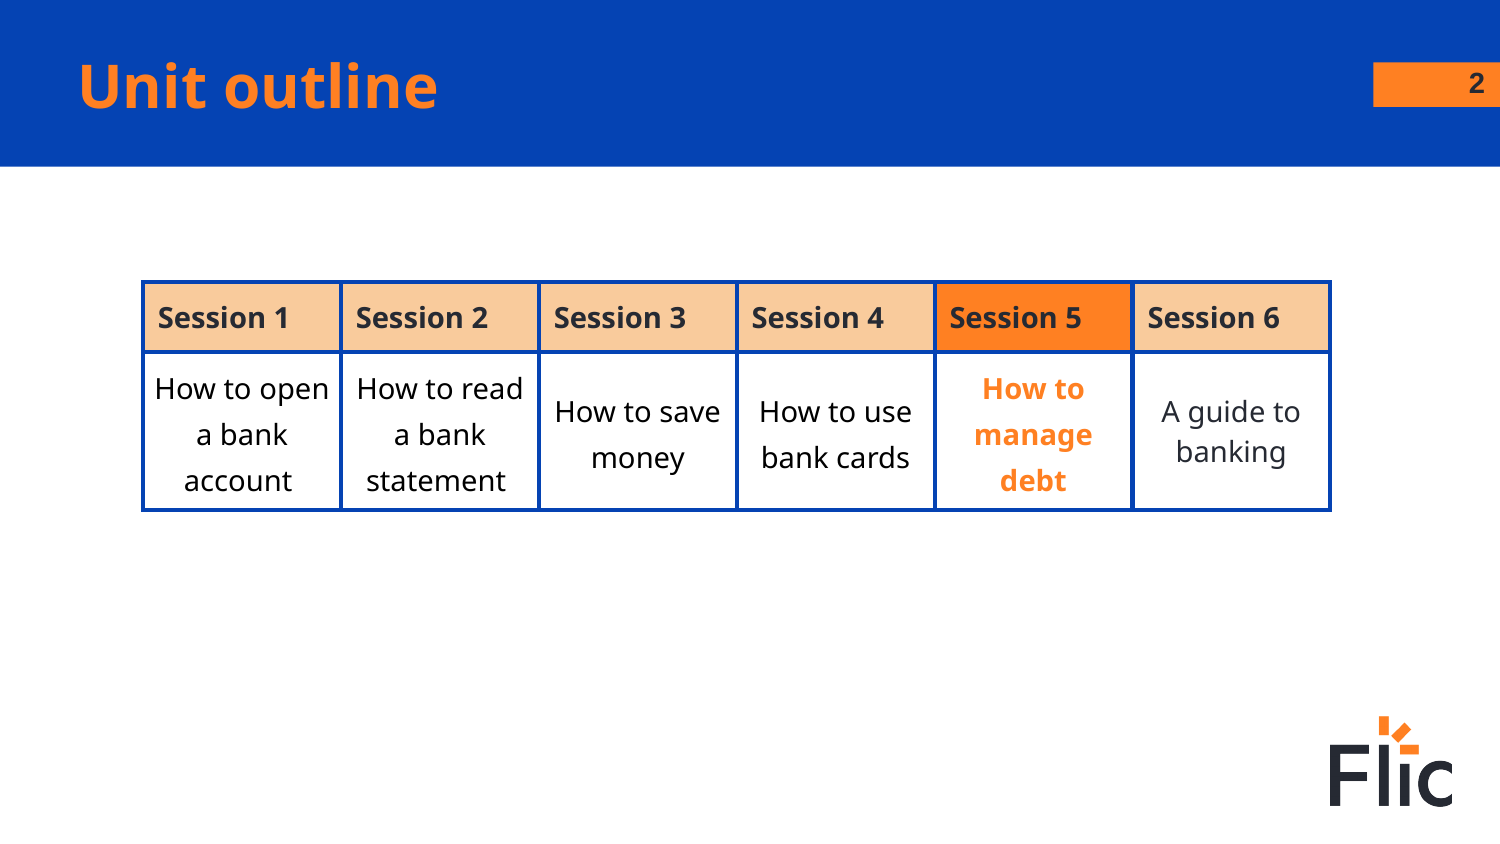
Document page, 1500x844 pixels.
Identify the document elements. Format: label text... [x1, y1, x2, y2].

table_cell How to manage debt [937, 354, 1130, 508]
table_header Session 4 [739, 284, 933, 350]
table_cell How to save money [541, 354, 735, 508]
table_header Session 2 [343, 284, 537, 350]
table_cell How to open a bank account [145, 354, 339, 508]
picture [1330, 716, 1452, 807]
table_header Session 1 [145, 284, 339, 350]
table_header Session 6 [1135, 284, 1328, 350]
title Unit outline [62, 41, 1331, 127]
table_cell How to read a bank statement [343, 354, 537, 508]
table_cell A guide to banking [1135, 354, 1328, 508]
slide_number ‹#› [1410, 49, 1500, 115]
table_cell How to use bank cards [739, 354, 933, 508]
table_header Session 5 [937, 284, 1130, 350]
table_header Session 3 [541, 284, 735, 350]
